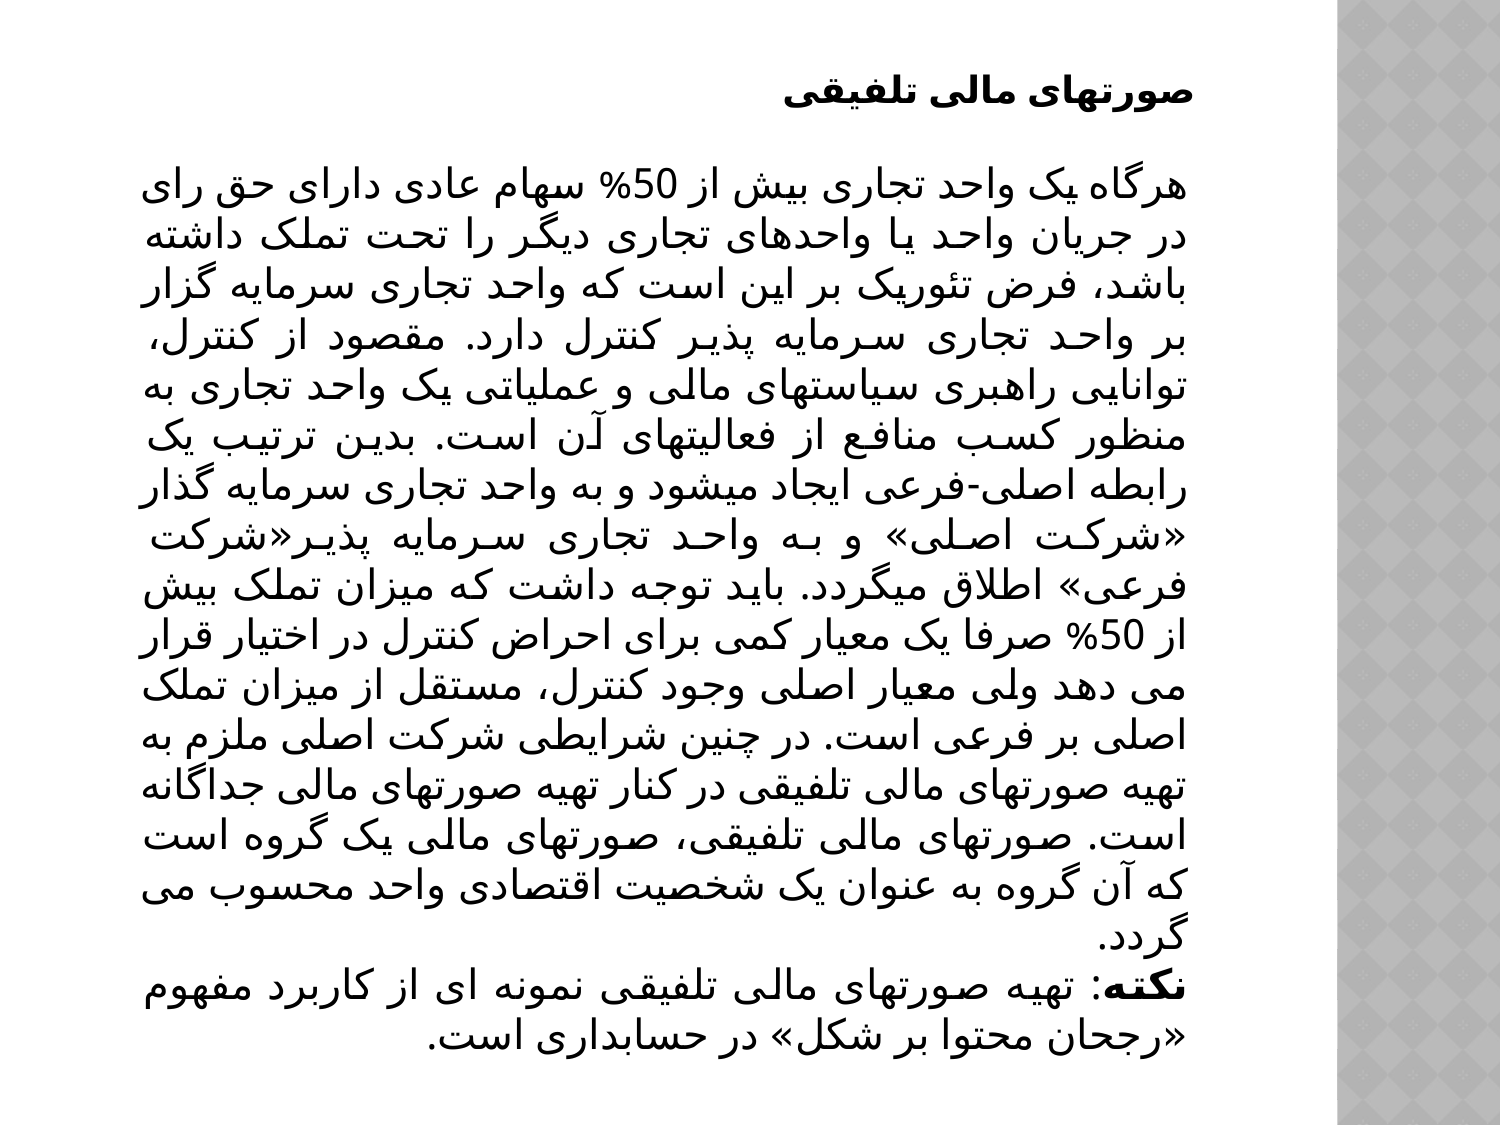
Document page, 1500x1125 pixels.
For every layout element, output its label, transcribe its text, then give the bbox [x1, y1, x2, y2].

text_box صورتهای مالی تلفیقی [767, 58, 1211, 119]
text_box هرگاه یک واحد تجاری بیش از 50% سهام عادی دارای حق رای در جریان واحد یا واحدهای تجاری دیگر را تحت تملک داشته باشد، فرض تئوریک بر این است که واحد تجاری سرمایه گزار بر واحد تجاری سرمایه پذیر کنترل دارد. مقصود از کنترل، توانایی راهبری سیاستهای مالی و عملیاتی یک واحد تجاری به منظور کسب منافع از فعالیتهای آن است. بدین ترتیب یک رابطه اصلی-فرعی ایجاد میشود و به واحد تجاری سرمایه گذار «شرکت اصلی» و به واحد تجاری سرمایه پذیر«شرکت فرعی» اطلاق میگردد. باید توجه داشت که میزان تملک بیش از 50% صرفا یک معیار کمی برای احراض کنترل در اختیار قرار می دهد ولی معیار اصلی وجود کنترل، مستقل از میزان تملک اصلی بر فرعی است. در چنین شرایطی شرکت اصلی ملزم به تهیه صورتهای مالی تلفیقی در کنار تهیه صورتهای مالی جداگانه است. صورتهای مالی تلفیقی، صورتهای مالی یک گروه است که آن گروه به عنوان یک شخصیت اقتصادی واحد محسوب می گردد. نکته: تهیه صورتهای مالی تلفیقی نمونه ای از کاربرد مفهوم «رجحان محتوا بر شکل» در حسابداری است. [125, 149, 1203, 1066]
